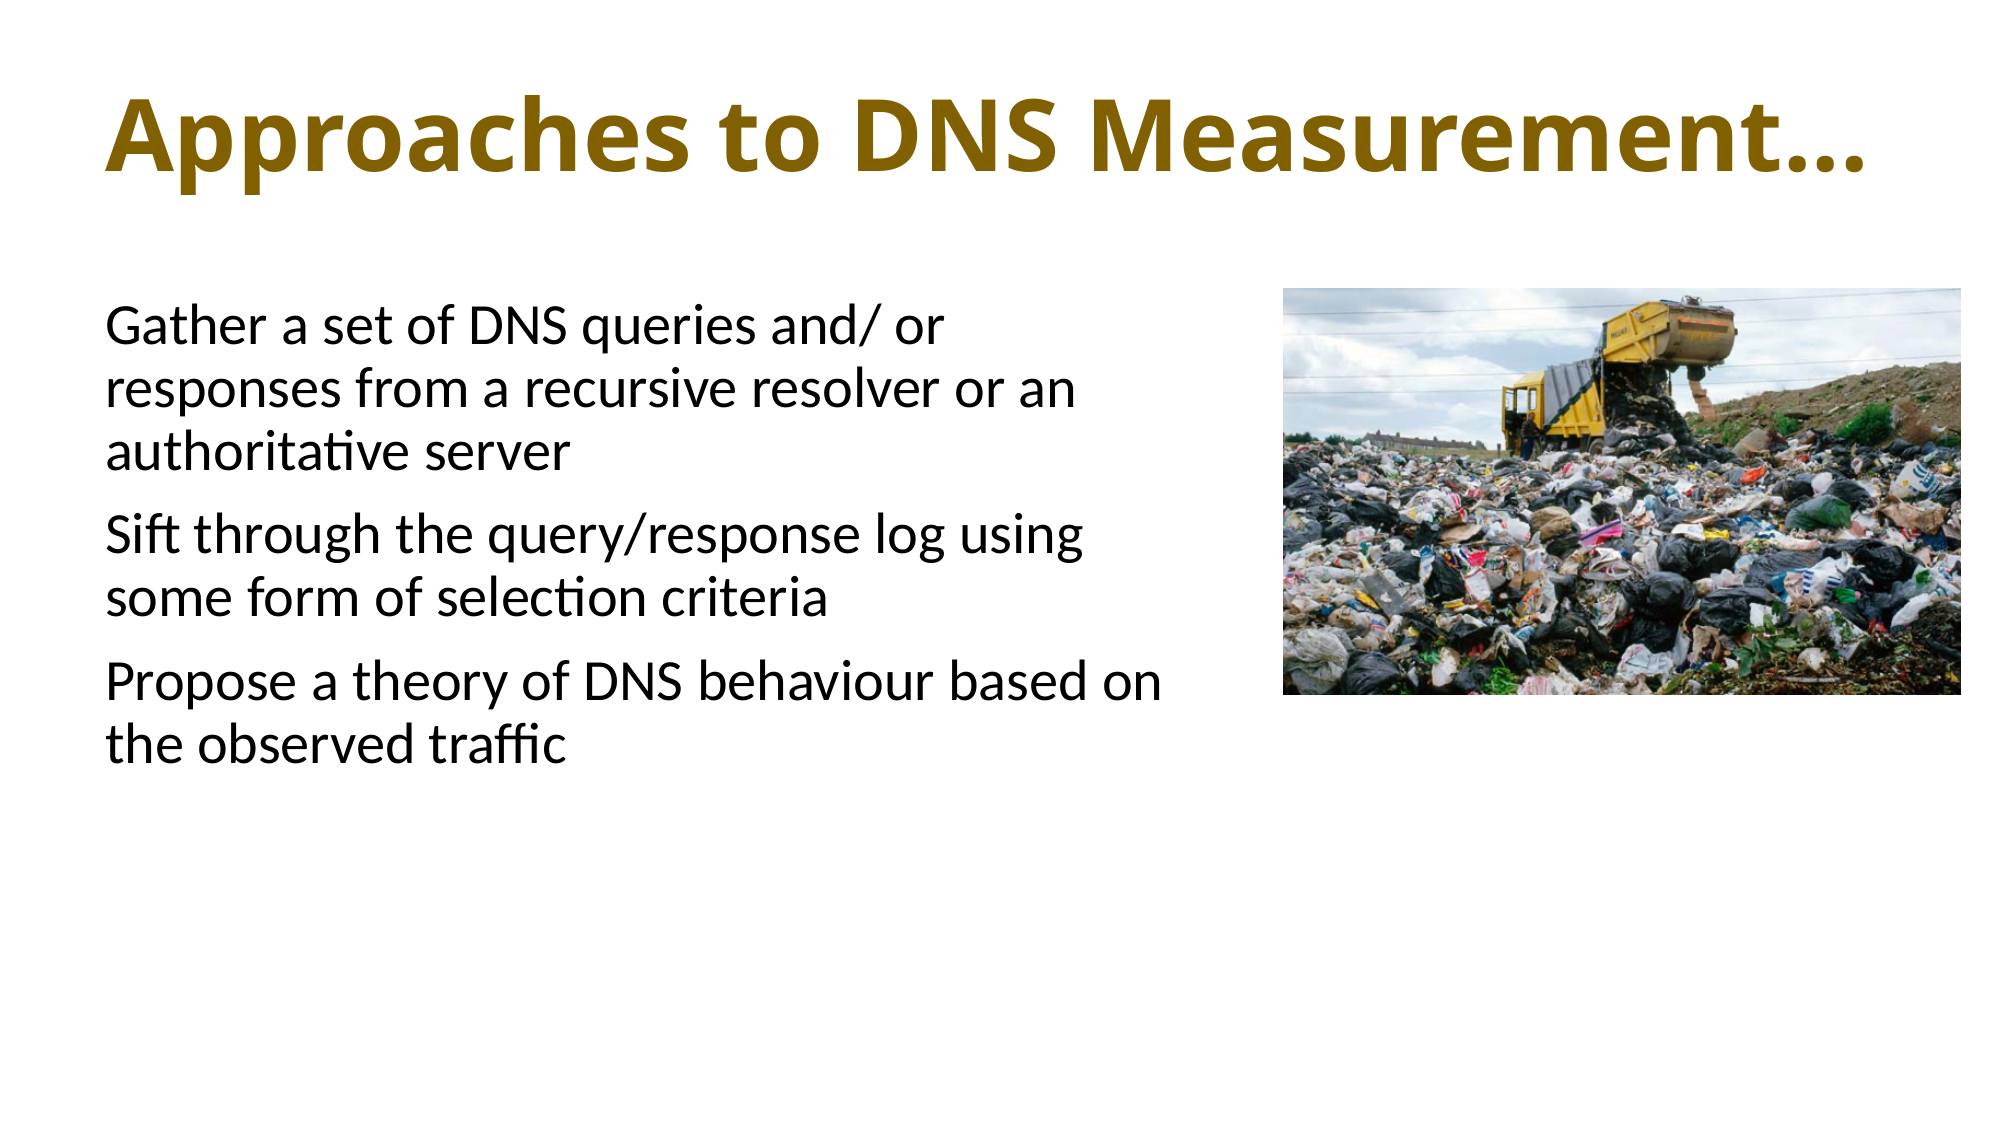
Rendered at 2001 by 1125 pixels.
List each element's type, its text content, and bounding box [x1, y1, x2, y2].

list Gather a set of DNS queries and/ or responses from a recursive resolver or an authoritative server Sift through the query/response log using some form of selection criteria Propose a theory of DNS behaviour based on the observed traffic [90, 286, 1188, 1030]
picture [1283, 288, 1961, 695]
title Approaches to DNS Measurement... [90, 45, 1909, 233]
